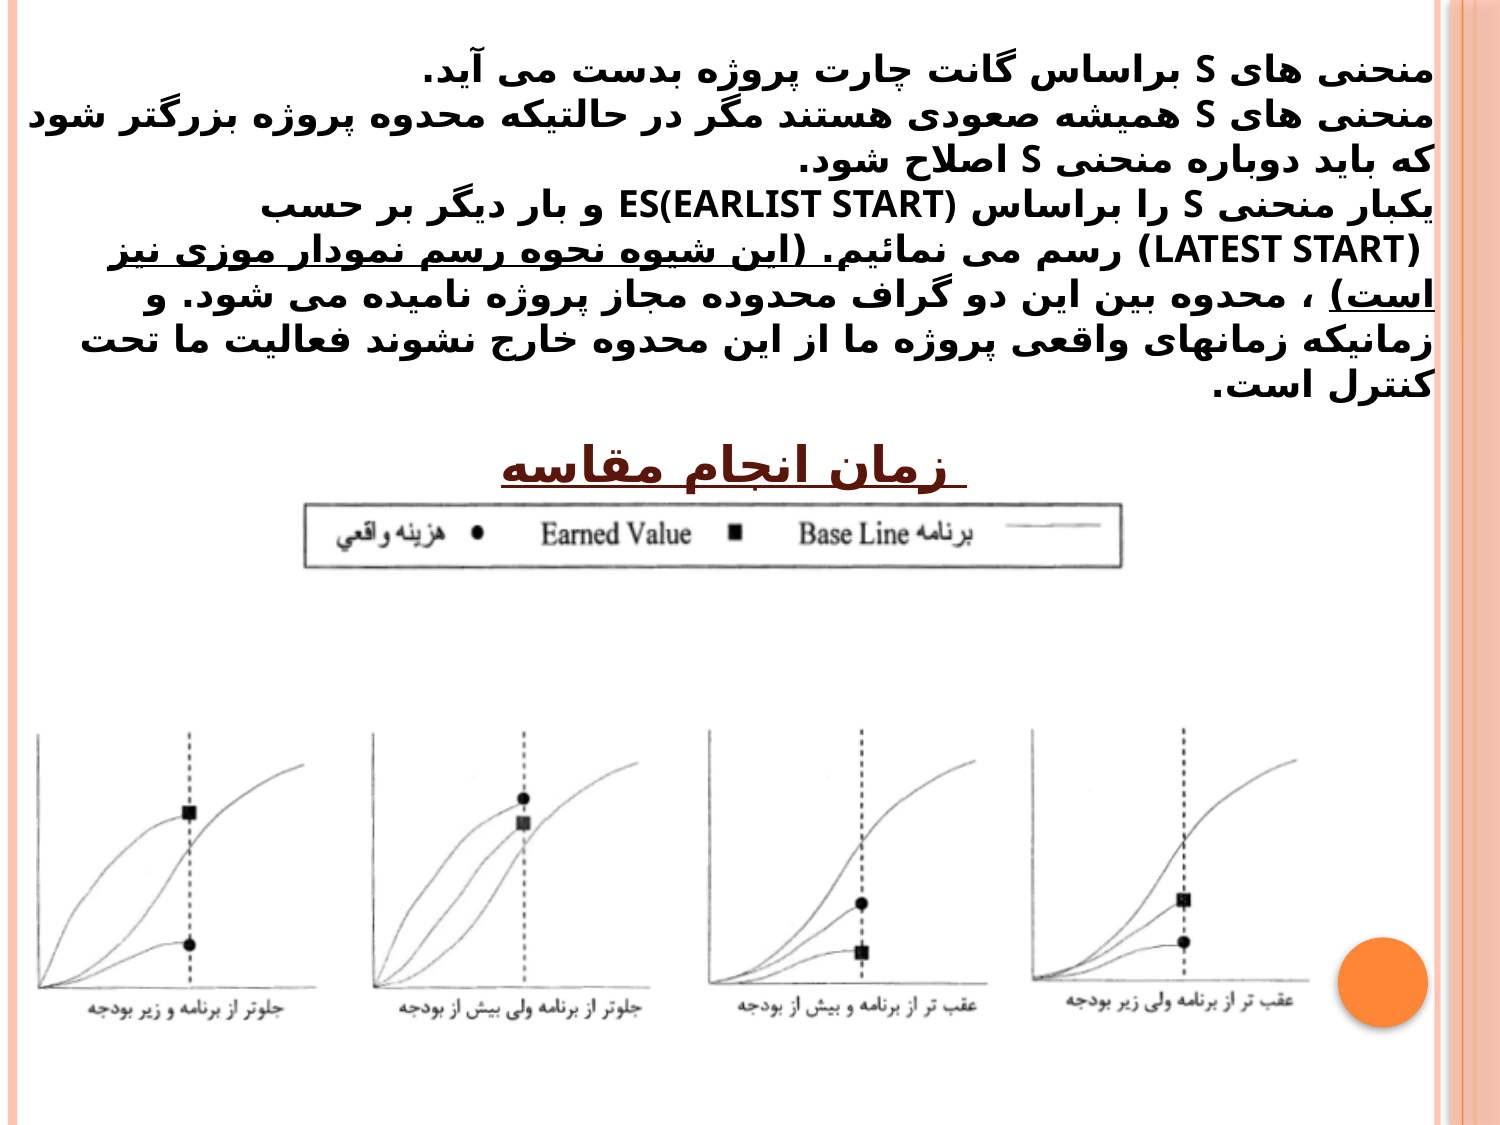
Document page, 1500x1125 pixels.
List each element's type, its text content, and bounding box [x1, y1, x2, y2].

picture [361, 724, 663, 1024]
picture [24, 724, 331, 1026]
title منحنی های S براساس گانت چارت پروژه بدست می آید. منحنی های S همیشه صعودی هستند مگر در حالتیکه محدوه پروژه بزرگتر شود که باید دوباره منحنی S اصلاح شود. یکبار منحنی S را براساس ES(EARLIST START) و بار دیگر بر حسب (LATEST START) رسم می نمائیم. (این شیوه نحوه رسم نمودار موزی نیز است) ، محدوه بین این دو گراف محدوده مجاز پروژه نامیده می شود. و زمانیکه زمانهای واقعی پروژه ما از این محدوه خارج نشوند فعالیت ما تحت کنترل است. [0, 37, 1450, 475]
picture [699, 724, 1001, 1020]
text_box زمان انجام مقاسه منحنی های S: [399, 424, 1050, 496]
picture [299, 499, 1126, 576]
picture [1024, 724, 1320, 1015]
